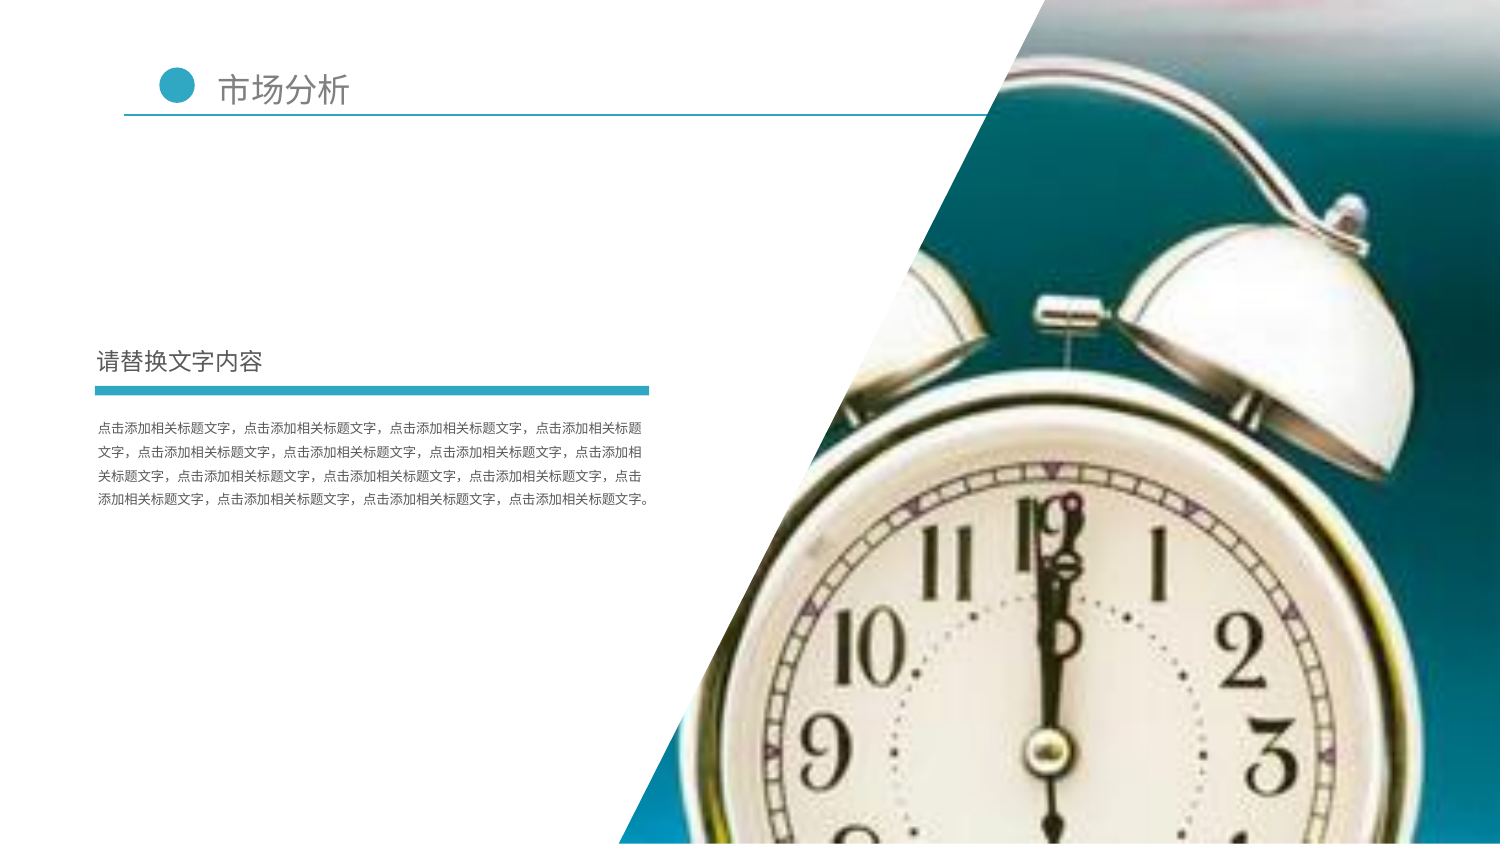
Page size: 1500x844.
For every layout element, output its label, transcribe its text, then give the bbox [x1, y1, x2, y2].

text_box [618, 0, 1500, 844]
text_box 请替换文字内容 [82, 339, 280, 383]
text_box 点击添加相关标题文字，点击添加相关标题文字，点击添加相关标题文字，点击添加相关标题文字，点击添加相关标题文字，点击添加相关标题文字，点击添加相关标题文字，点击添加相关标题文字，点击添加相关标题文字，点击添加相关标题文字，点击添加相关标题文字，点击添加相关标题文字，点击添加相关标题文字，点击添加相关标题文字，点击添加相关标题文字。 [83, 404, 665, 515]
text_box [93, 384, 651, 398]
